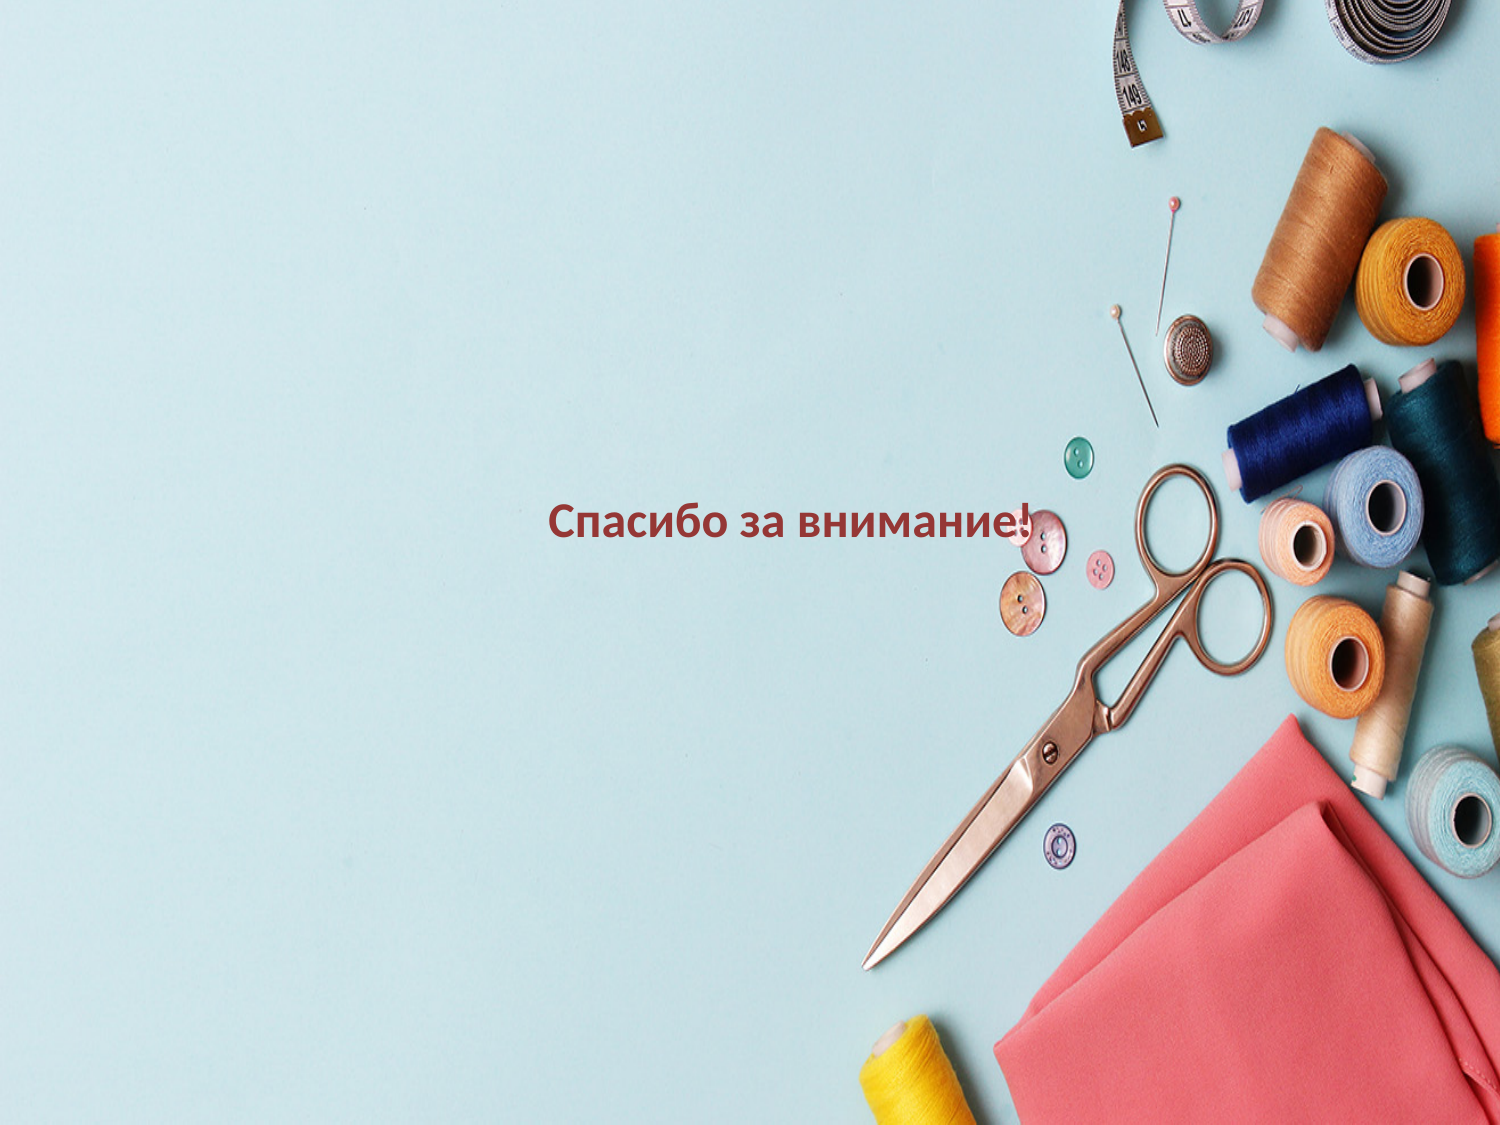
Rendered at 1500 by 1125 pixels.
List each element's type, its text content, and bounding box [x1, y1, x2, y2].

picture [0, 0, 1500, 1125]
text_box Спасибо за внимание! [445, 480, 1137, 556]
